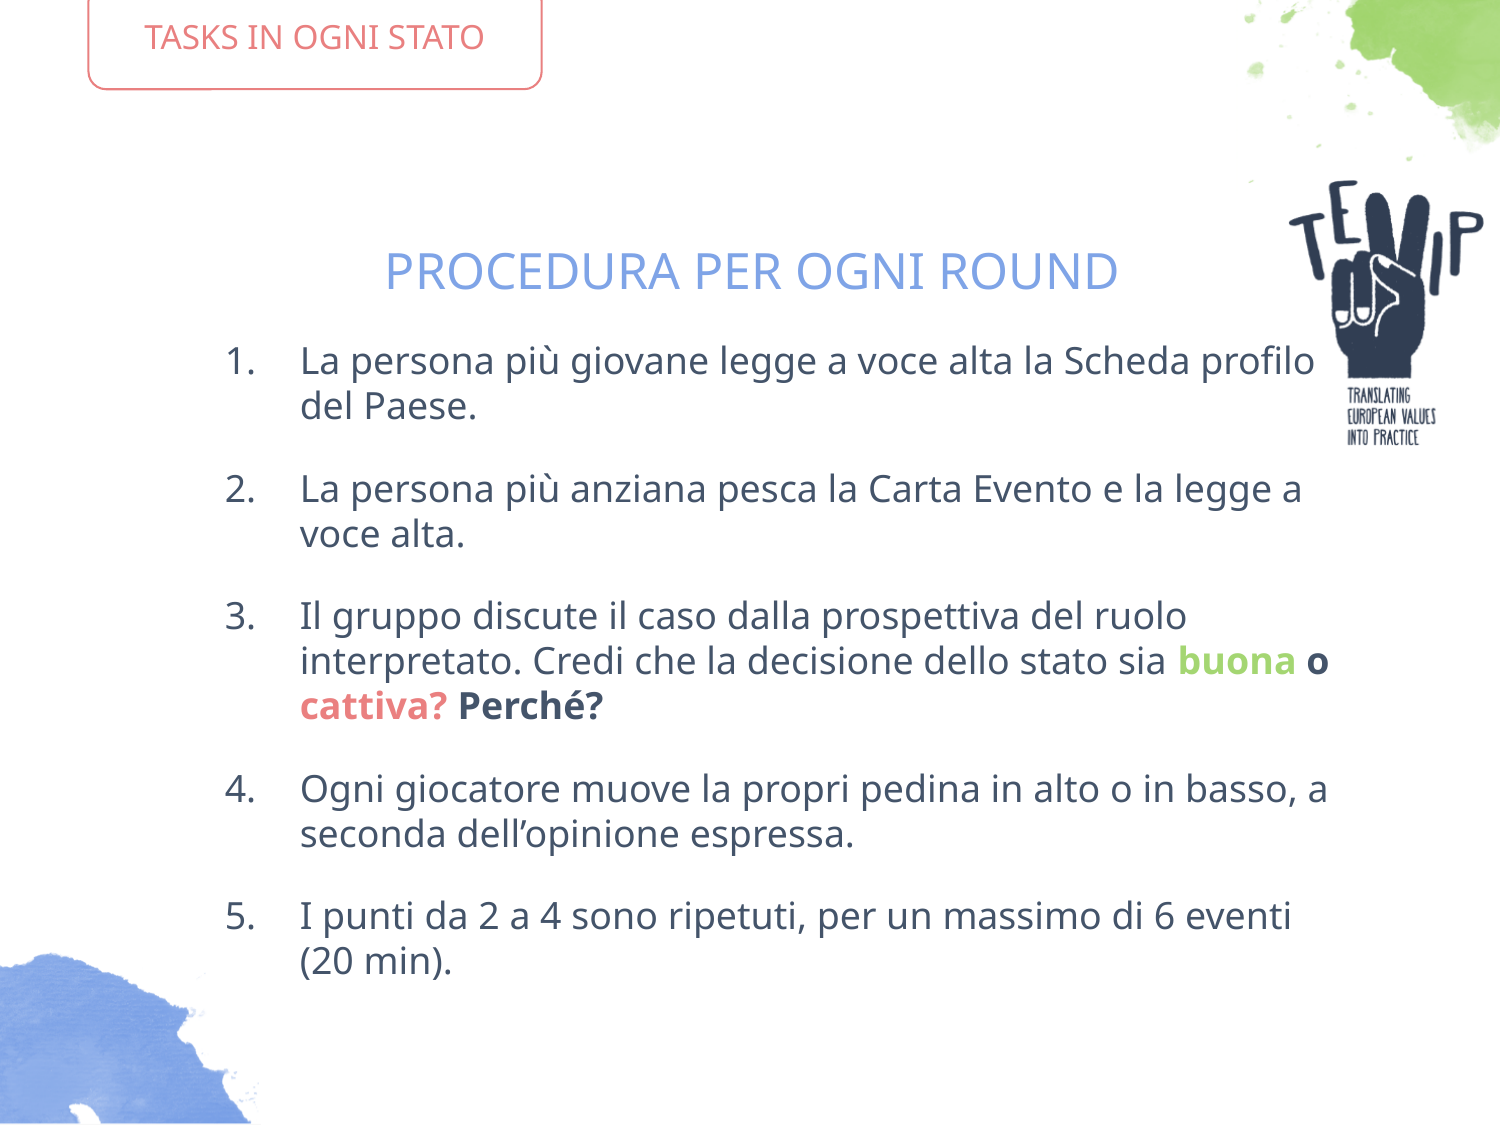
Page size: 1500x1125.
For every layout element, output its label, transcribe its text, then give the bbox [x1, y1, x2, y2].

picture [1213, 0, 1500, 463]
text_box PROCEDURA PER OGNI ROUND La persona più giovane legge a voce alta la Scheda profilo del Paese. La persona più anziana pesca la Carta Evento e la legge a voce alta. Il gruppo discute il caso dalla prospettiva del ruolo interpretato. Credi che la decisione dello stato sia buona o cattiva? Perché? Ogni giocatore muove la propri pedina in alto o in basso, a seconda dell’opinione espressa. I punti da 2 a 4 sono ripetuti, per un massimo di 6 eventi (20 min). [134, 232, 1370, 990]
text_box TASKS IN OGNI STATO [88, 0, 542, 90]
picture [0, 946, 261, 1125]
